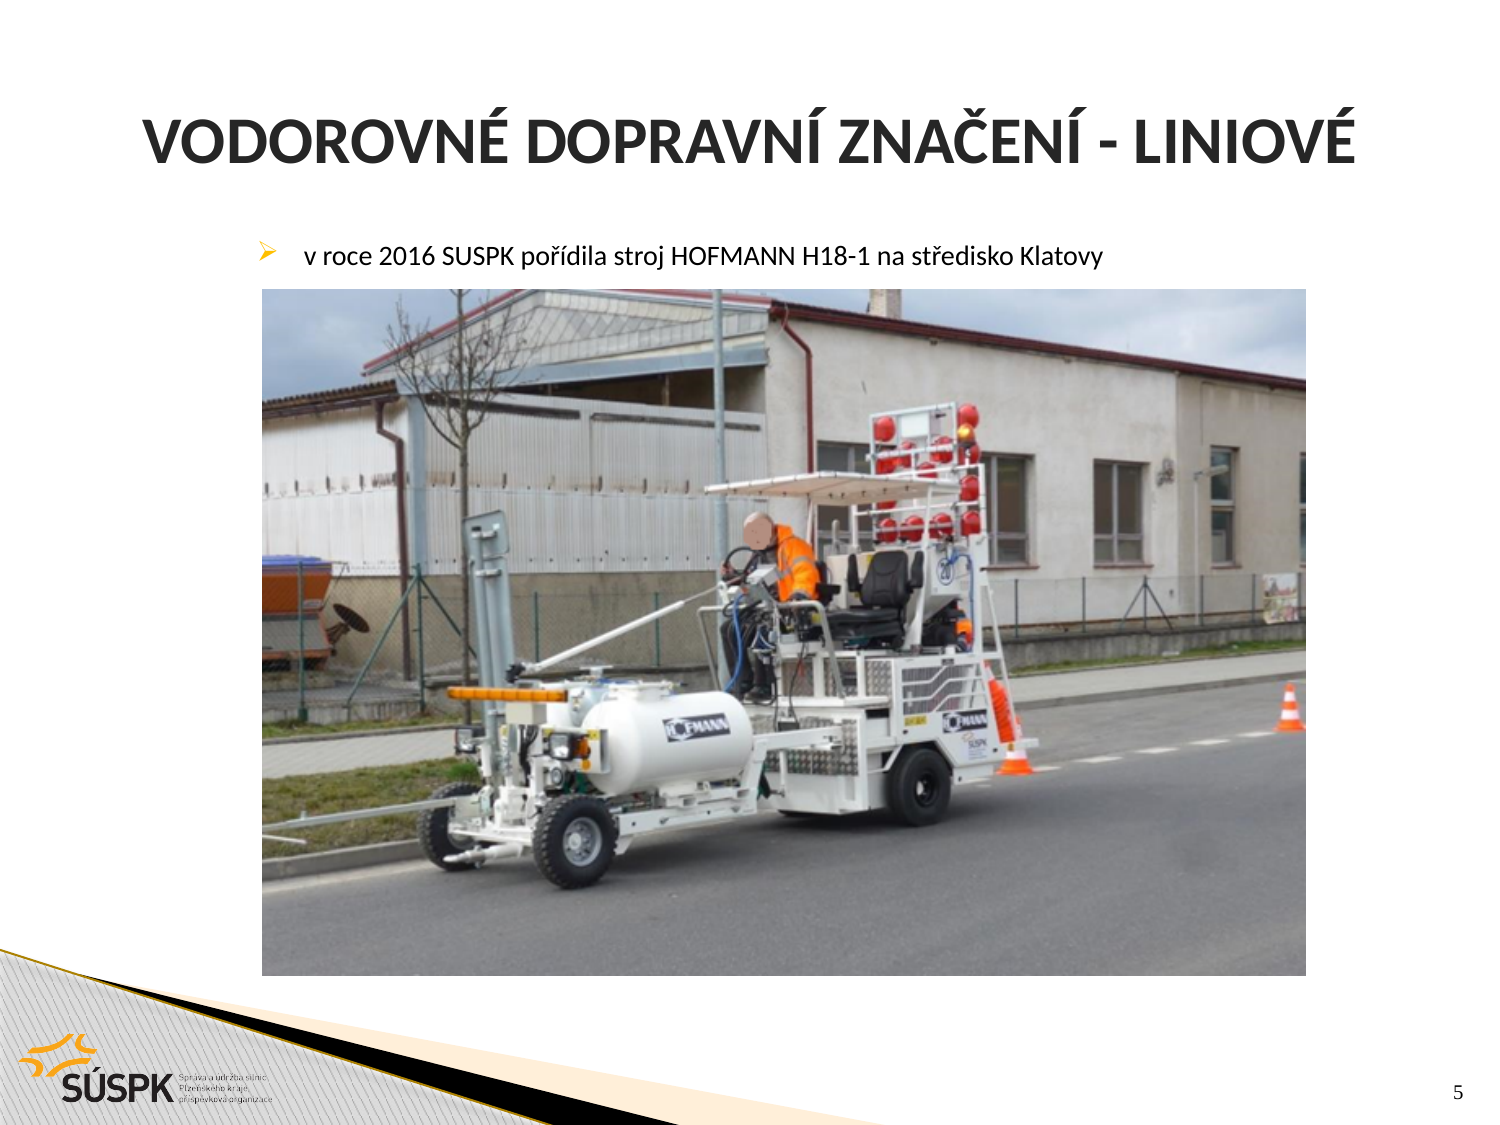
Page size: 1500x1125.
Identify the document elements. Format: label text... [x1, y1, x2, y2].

picture [261, 289, 1306, 976]
text_box v roce 2016 SUSPK pořídila stroj HOFMANN H18-1 na středisko Klatovy [242, 230, 1199, 279]
picture [17, 1034, 272, 1104]
title VODOROVNÉ DOPRAVNÍ ZNAČENÍ - LINIOVÉ [75, 42, 1426, 231]
slide_number 5 [1418, 1051, 1479, 1112]
